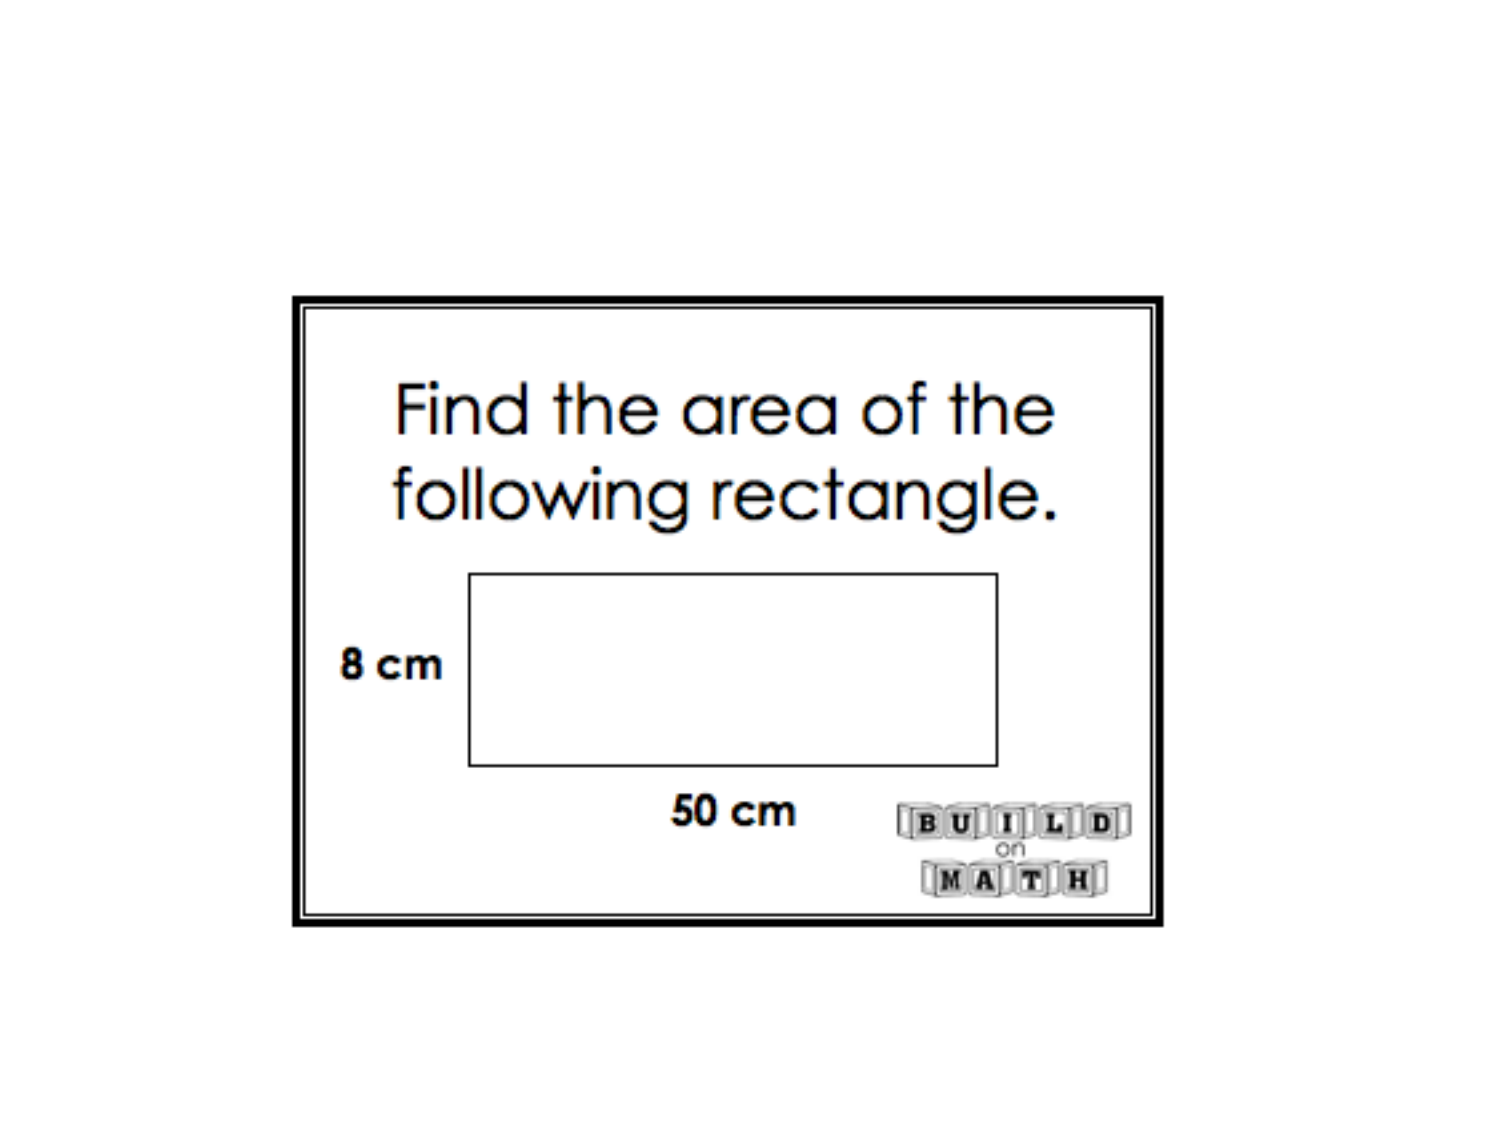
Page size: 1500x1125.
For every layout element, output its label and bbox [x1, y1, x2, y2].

list [74, 262, 1426, 1006]
